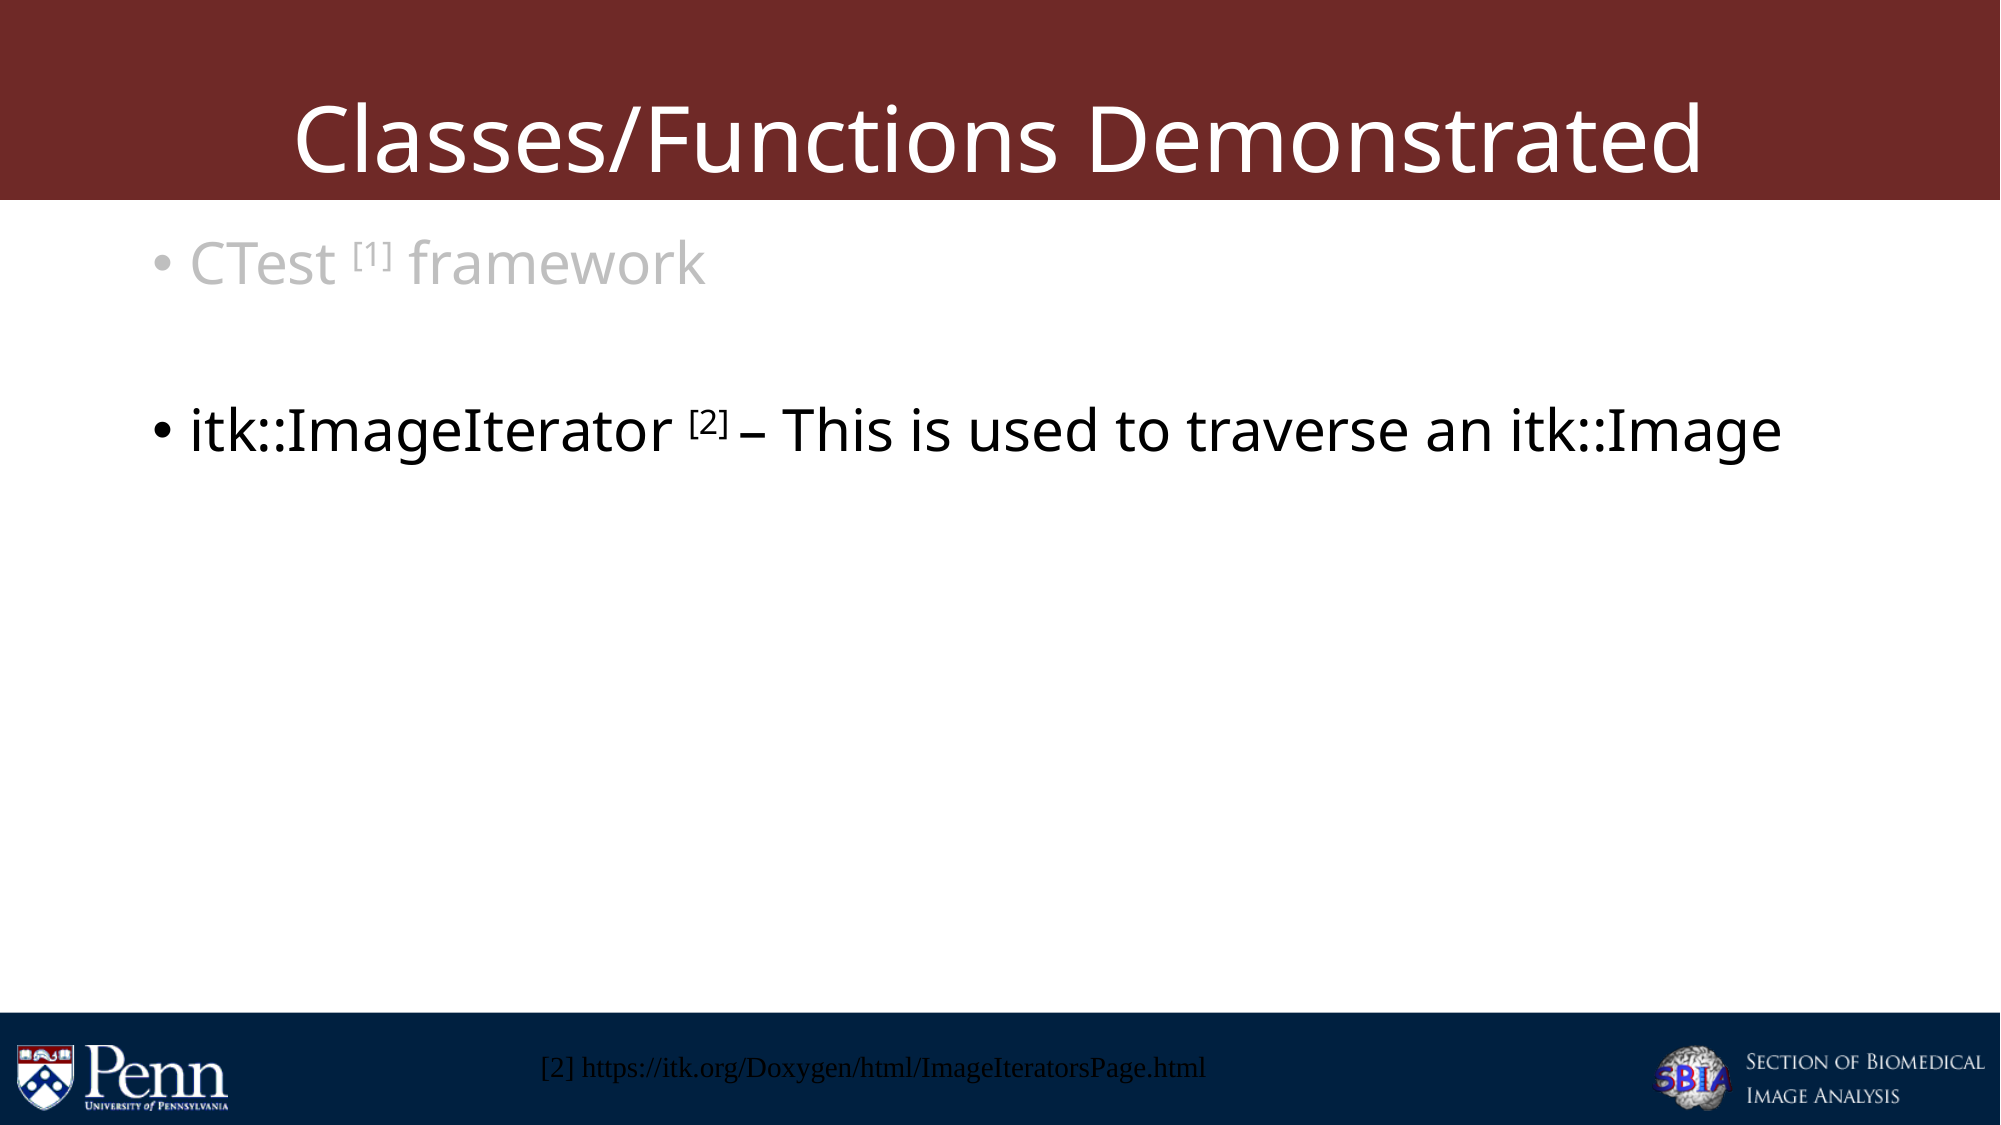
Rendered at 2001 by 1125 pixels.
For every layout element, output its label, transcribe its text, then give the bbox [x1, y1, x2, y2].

picture [17, 1045, 228, 1111]
footer [2] https://itk.org/Doxygen/html/ImageIteratorsPage.html [262, 1035, 1485, 1096]
title Classes/Functions Demonstrated [137, 0, 1863, 200]
picture [1652, 1044, 1985, 1112]
list CTest [1] framework itk::ImageIterator [2] – This is used to traverse an itk::Image [137, 226, 1863, 988]
